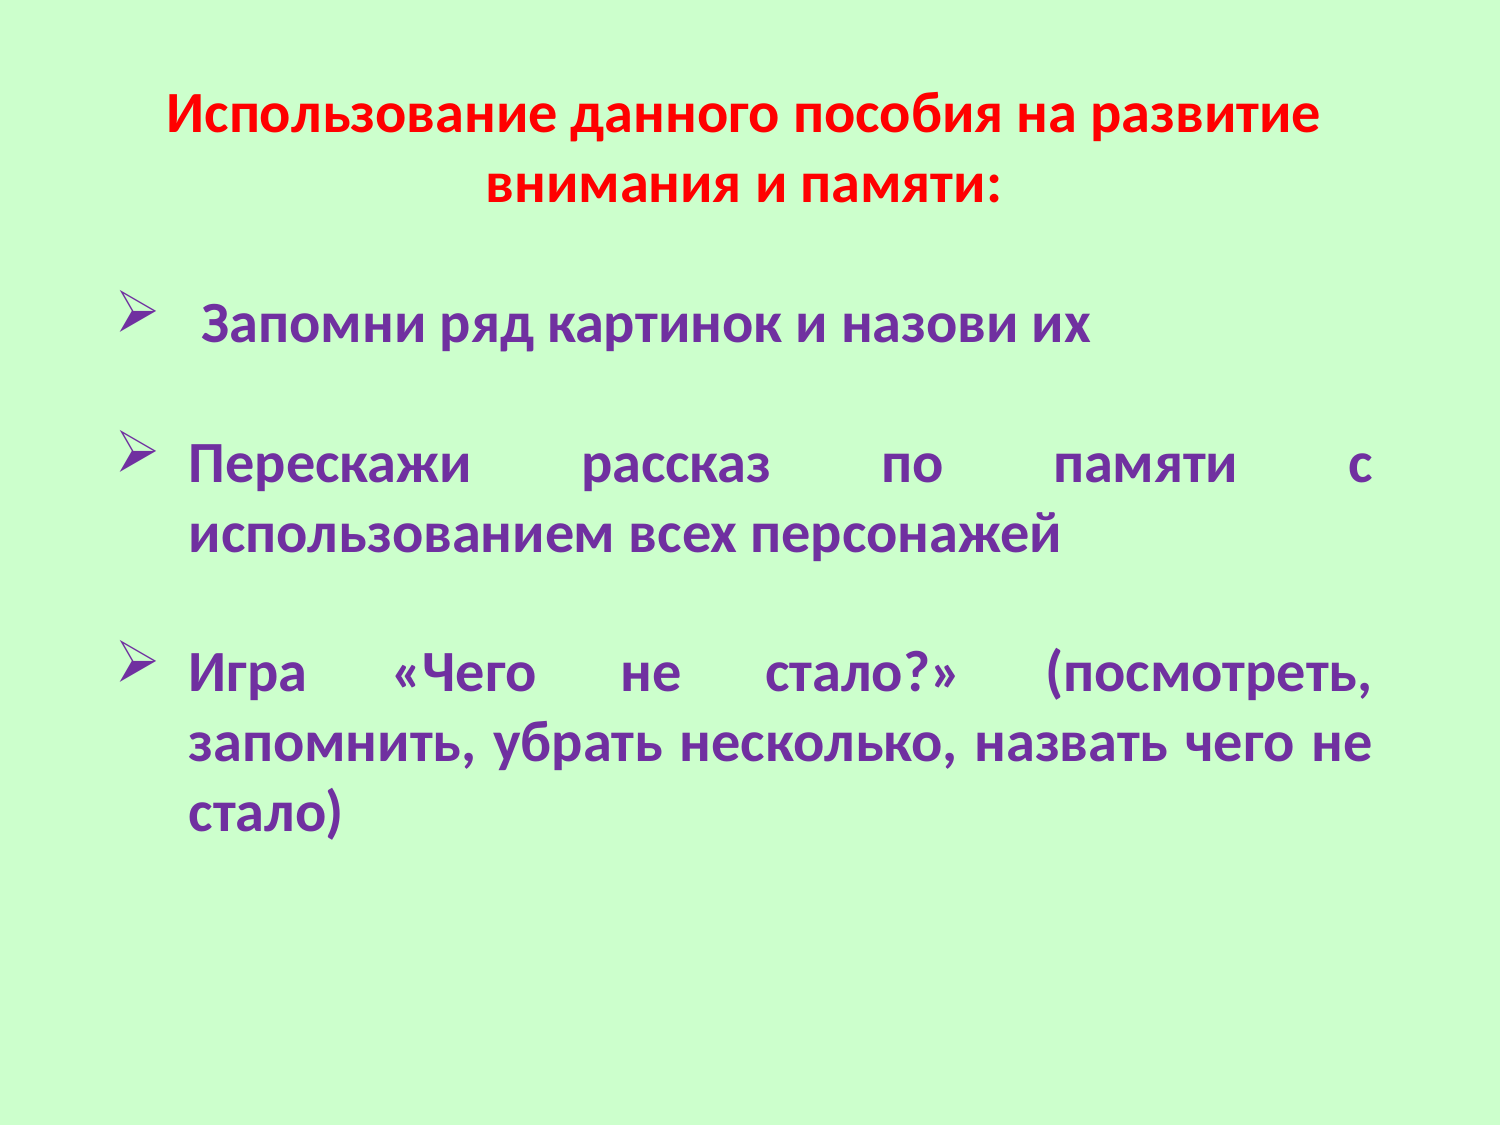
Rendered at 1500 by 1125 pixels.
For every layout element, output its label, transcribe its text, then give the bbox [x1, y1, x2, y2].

text_box Использование данного пособия на развитие внимания и памяти: Запомни ряд картинок и назови их Перескажи рассказ по памяти с использованием всех персонажей Игра «Чего не стало?» (посмотреть, запомнить, убрать несколько, назвать чего не стало) [100, 66, 1388, 851]
